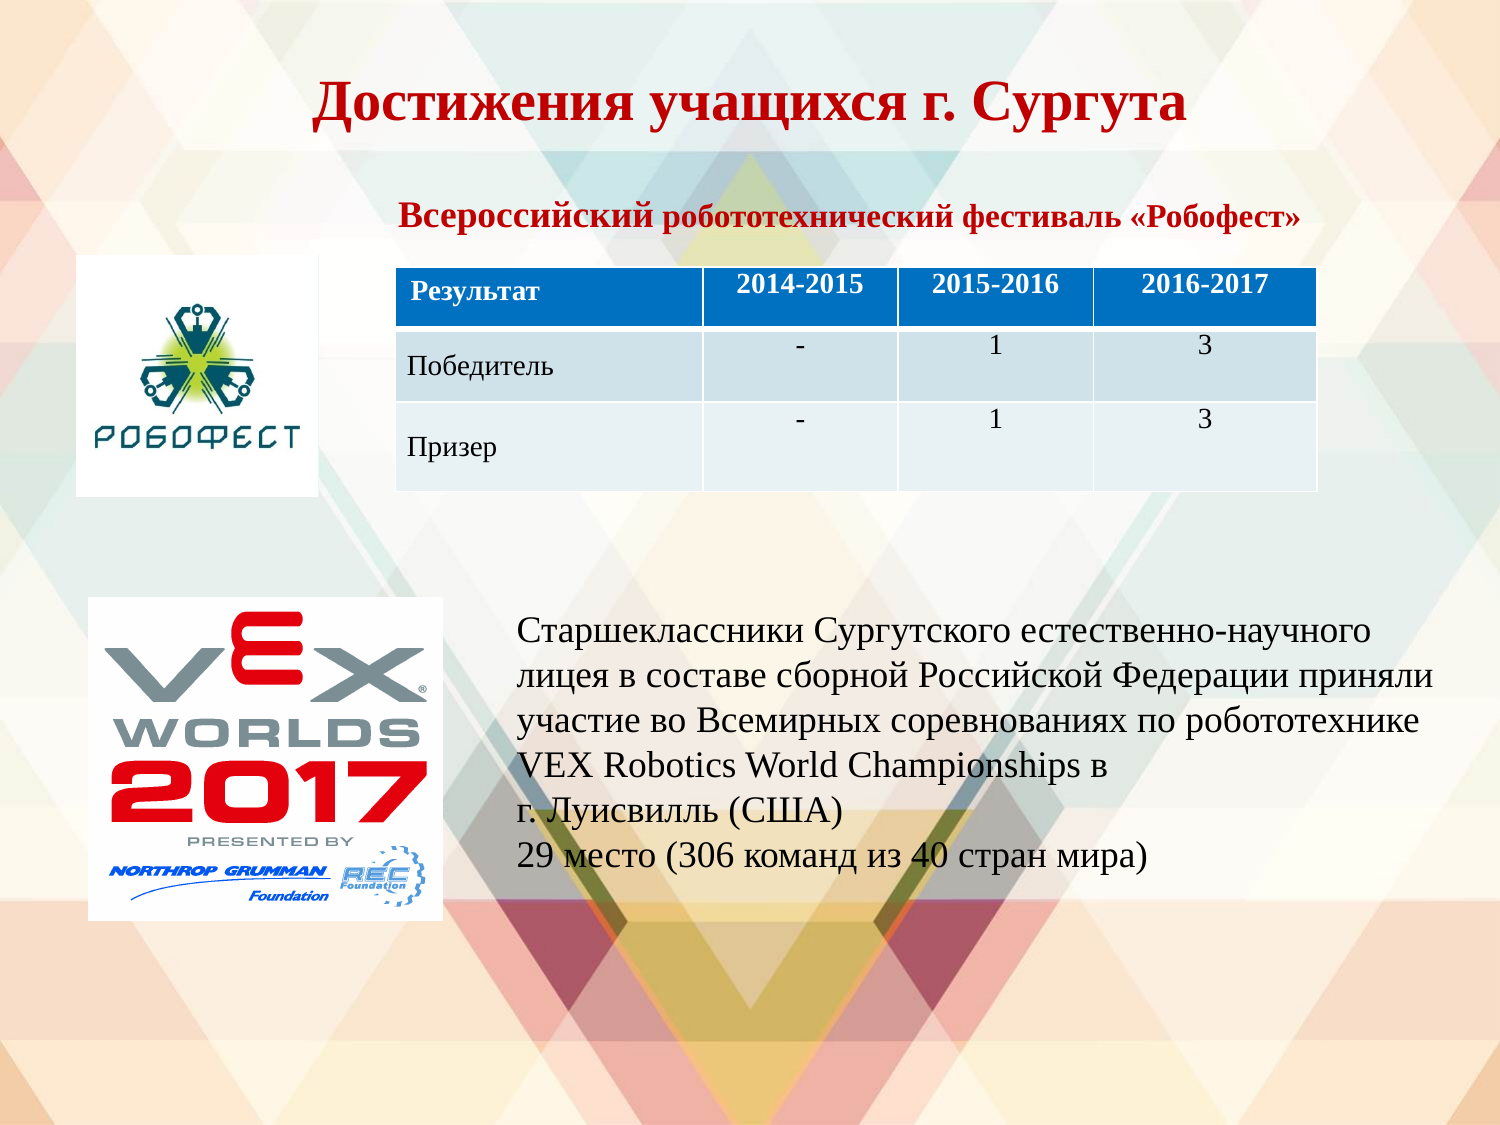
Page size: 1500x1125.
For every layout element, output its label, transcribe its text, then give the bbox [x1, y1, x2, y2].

table_header Результат [396, 268, 702, 326]
text_box Всероссийский робототехнический фестиваль «Робофест» [371, 184, 1329, 241]
table_cell Призер [396, 403, 702, 491]
table_header 2016-2017 [1094, 268, 1316, 326]
table_cell 1 [899, 403, 1093, 491]
table_cell 3 [1094, 403, 1316, 491]
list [76, 255, 319, 497]
title Достижения учащихся г. Сургута [75, 45, 1425, 149]
table_header 2014-2015 [704, 268, 897, 326]
table_cell - [704, 332, 897, 401]
text_box Старшеклассники Сургутского естественно-научного лицея в составе сборной Российской Федерации приняли участие во Всемирных соревнованиях по робототехнике VEX Robotics World Championships в г. Луисвилль (США) 29 место (306 команд из 40 стран мира) [501, 597, 1471, 883]
table_cell - [704, 403, 897, 491]
table_header 2015-2016 [899, 268, 1093, 326]
picture [0, 0, 1500, 1125]
table_cell Победитель [396, 332, 702, 401]
table_cell 3 [1094, 332, 1316, 401]
table_cell 1 [899, 332, 1093, 401]
